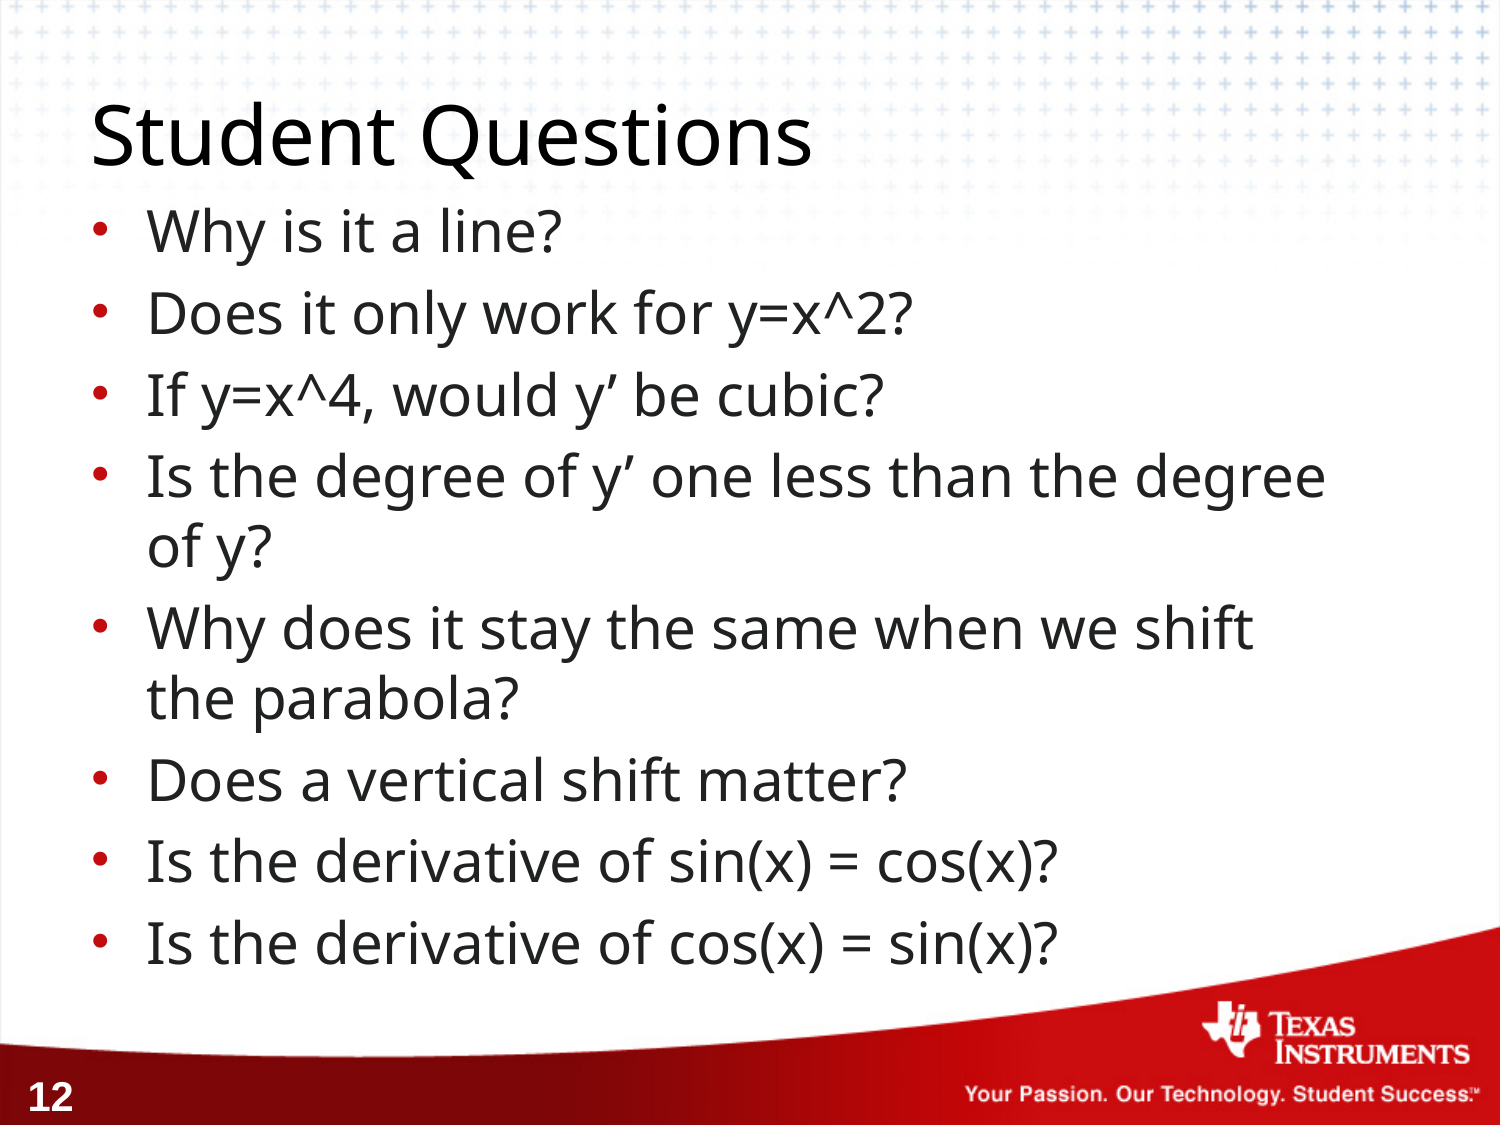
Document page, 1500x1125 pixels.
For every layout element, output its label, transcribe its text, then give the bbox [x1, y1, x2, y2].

list Why is it a line? Does it only work for y=x^2? If y=x^4, would y’ be cubic? Is the degree of y’ one less than the degree of y? Why does it stay the same when we shift the parabola? Does a vertical shift matter? Is the derivative of sin(x) = cos(x)? Is the derivative of cos(x) = sin(x)? [74, 186, 1351, 975]
title Student Questions [74, 74, 1351, 163]
picture [0, 0, 1500, 1125]
